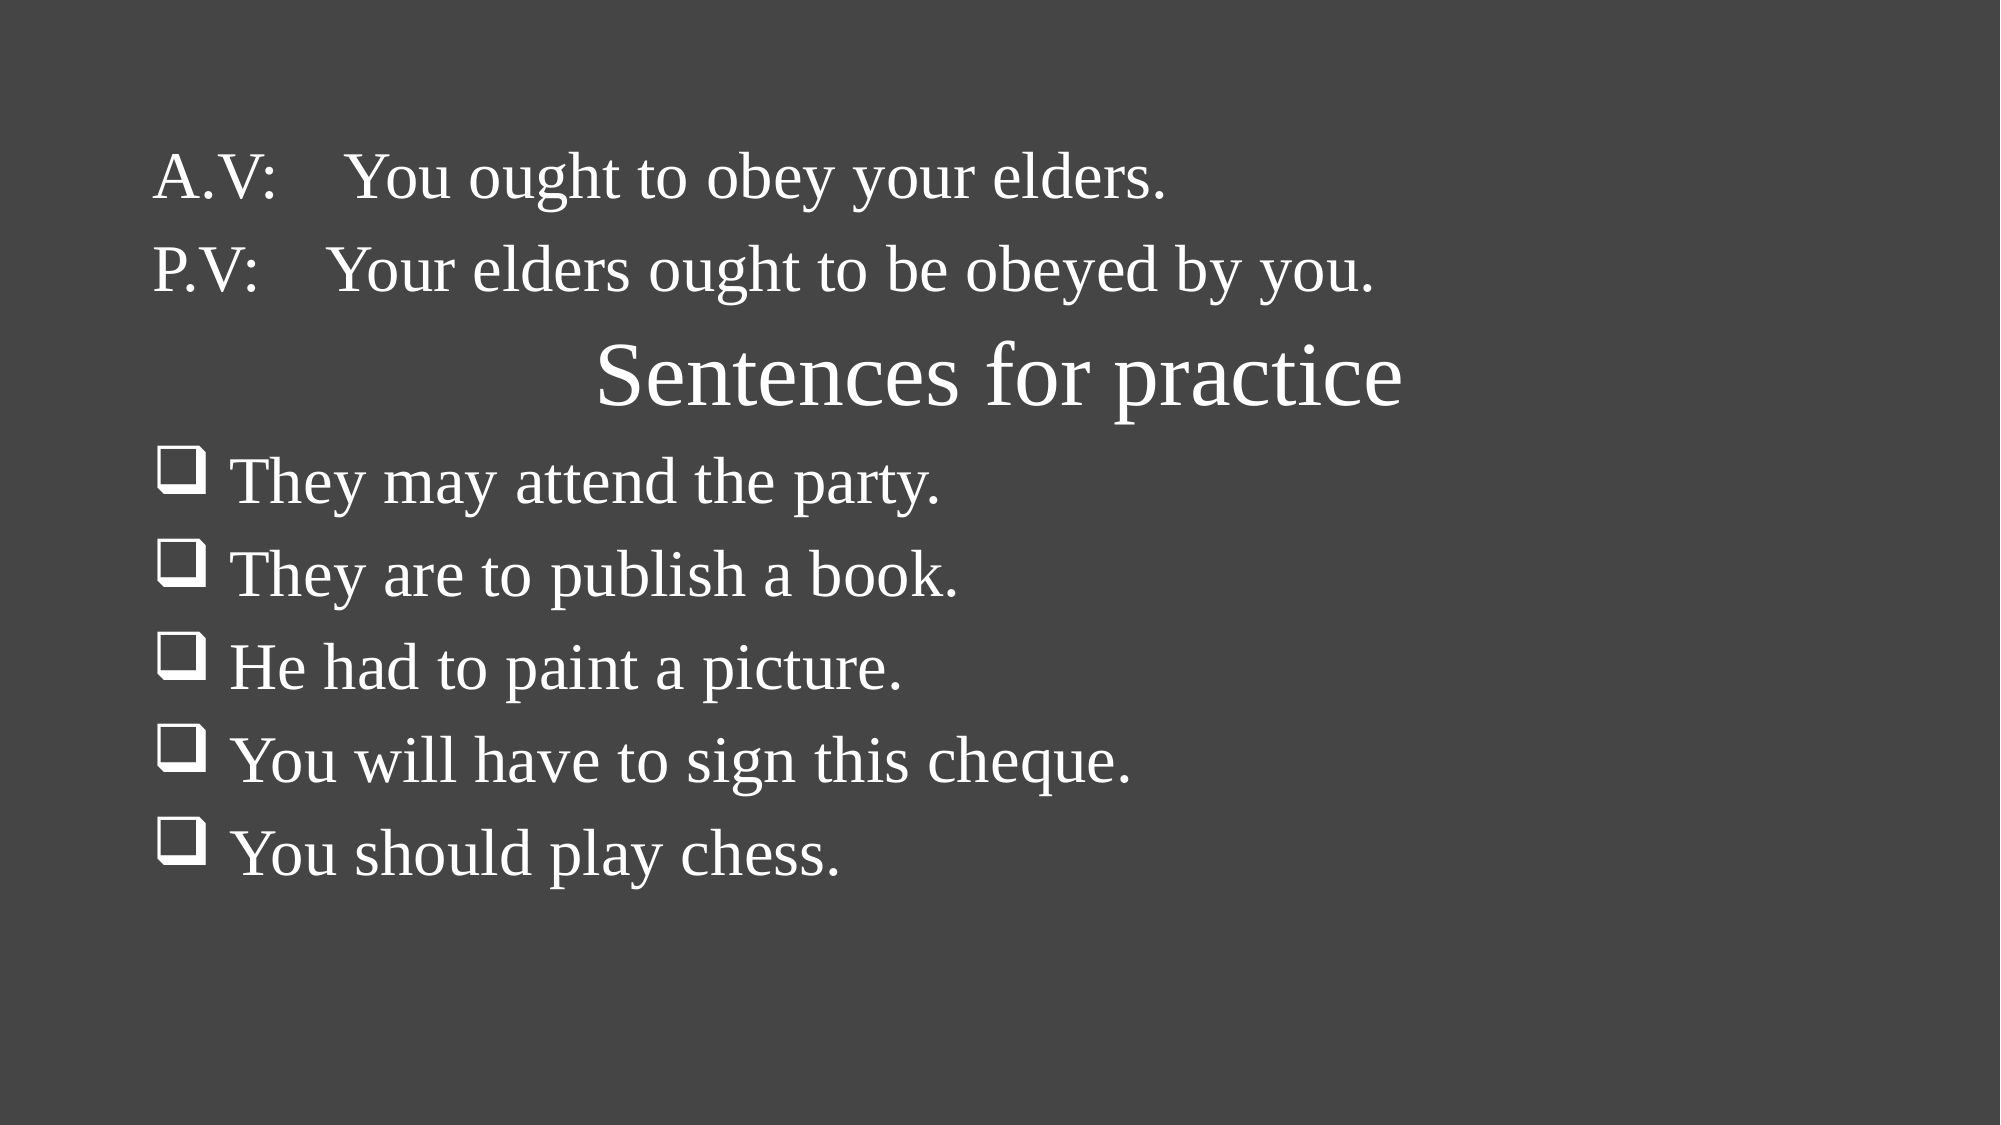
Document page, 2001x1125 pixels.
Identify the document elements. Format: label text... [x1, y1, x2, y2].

list A.V: You ought to obey your elders. P.V: Your elders ought to be obeyed by you. Sentences for practice They may attend the party. They are to publish a book. He had to paint a picture. You will have to sign this cheque. You should play chess. [137, 133, 1863, 1014]
